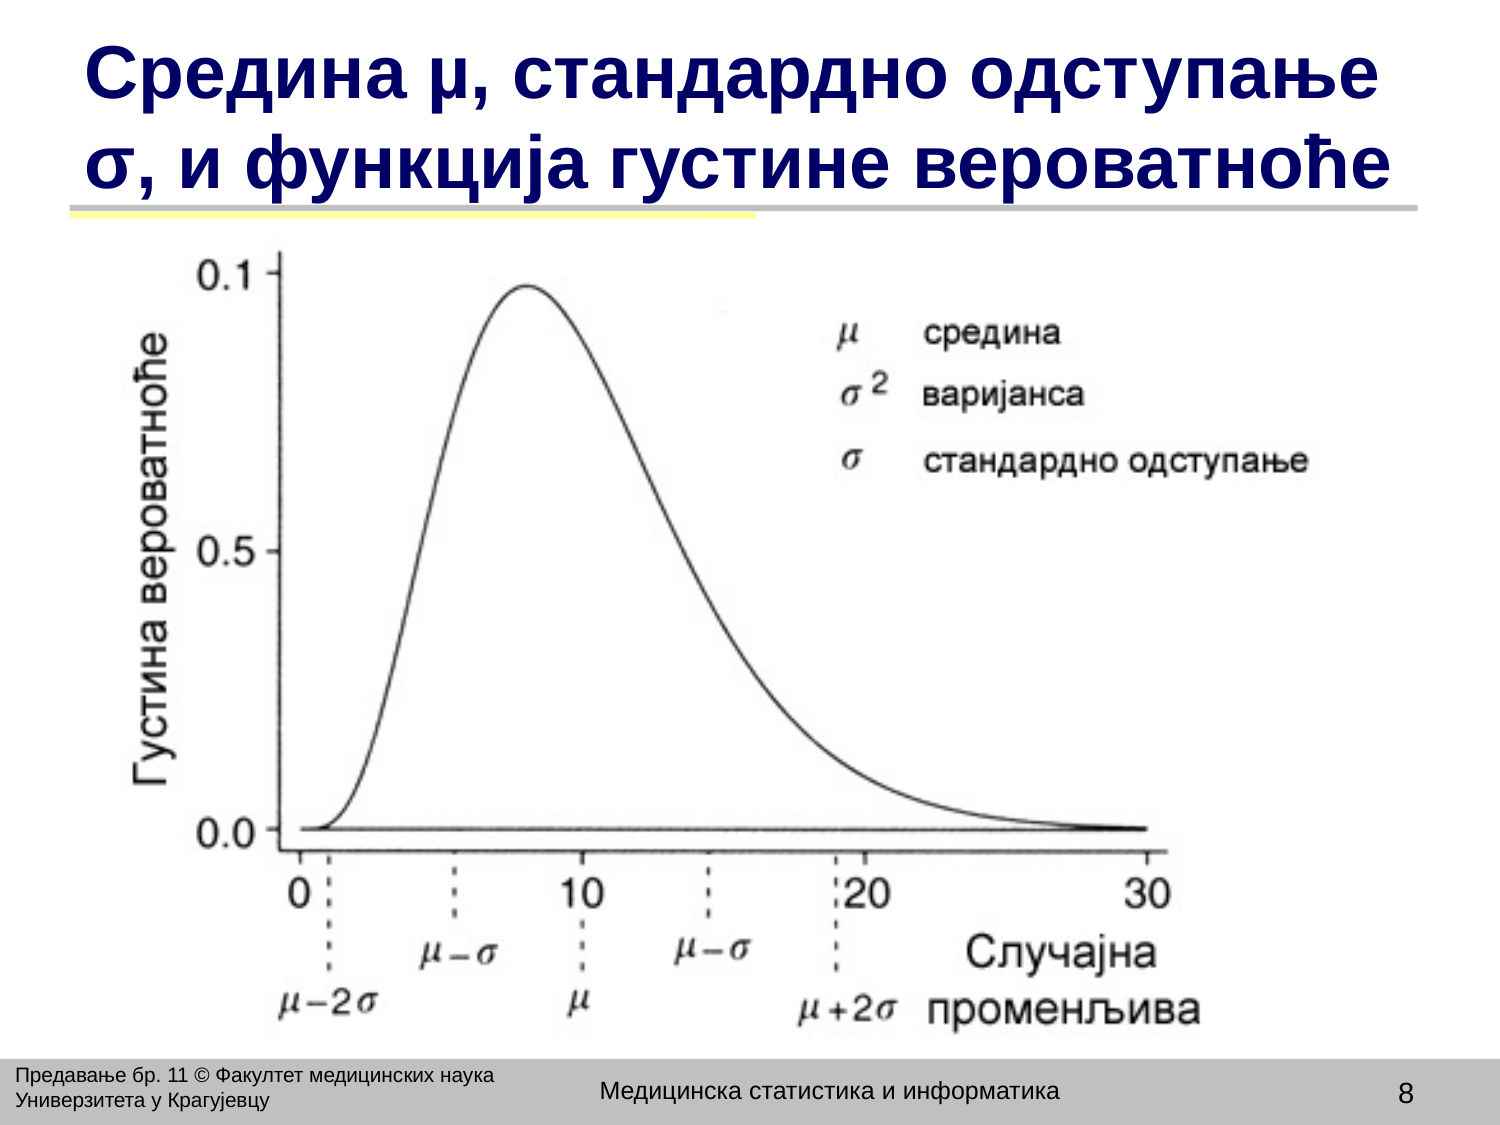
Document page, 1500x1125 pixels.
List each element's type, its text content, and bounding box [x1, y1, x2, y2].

picture [120, 237, 1320, 1045]
slide_number Предавање бр. 11 © Факултет медицинских наука Универзитета у Крагујевцу [0, 1053, 612, 1108]
footer Медицинска статистика и информатика [512, 1066, 1149, 1125]
slide_number 8 [1163, 1066, 1430, 1125]
title Средина µ, стандарднo одступање σ, и функција густине вероватноће [69, 19, 1426, 208]
